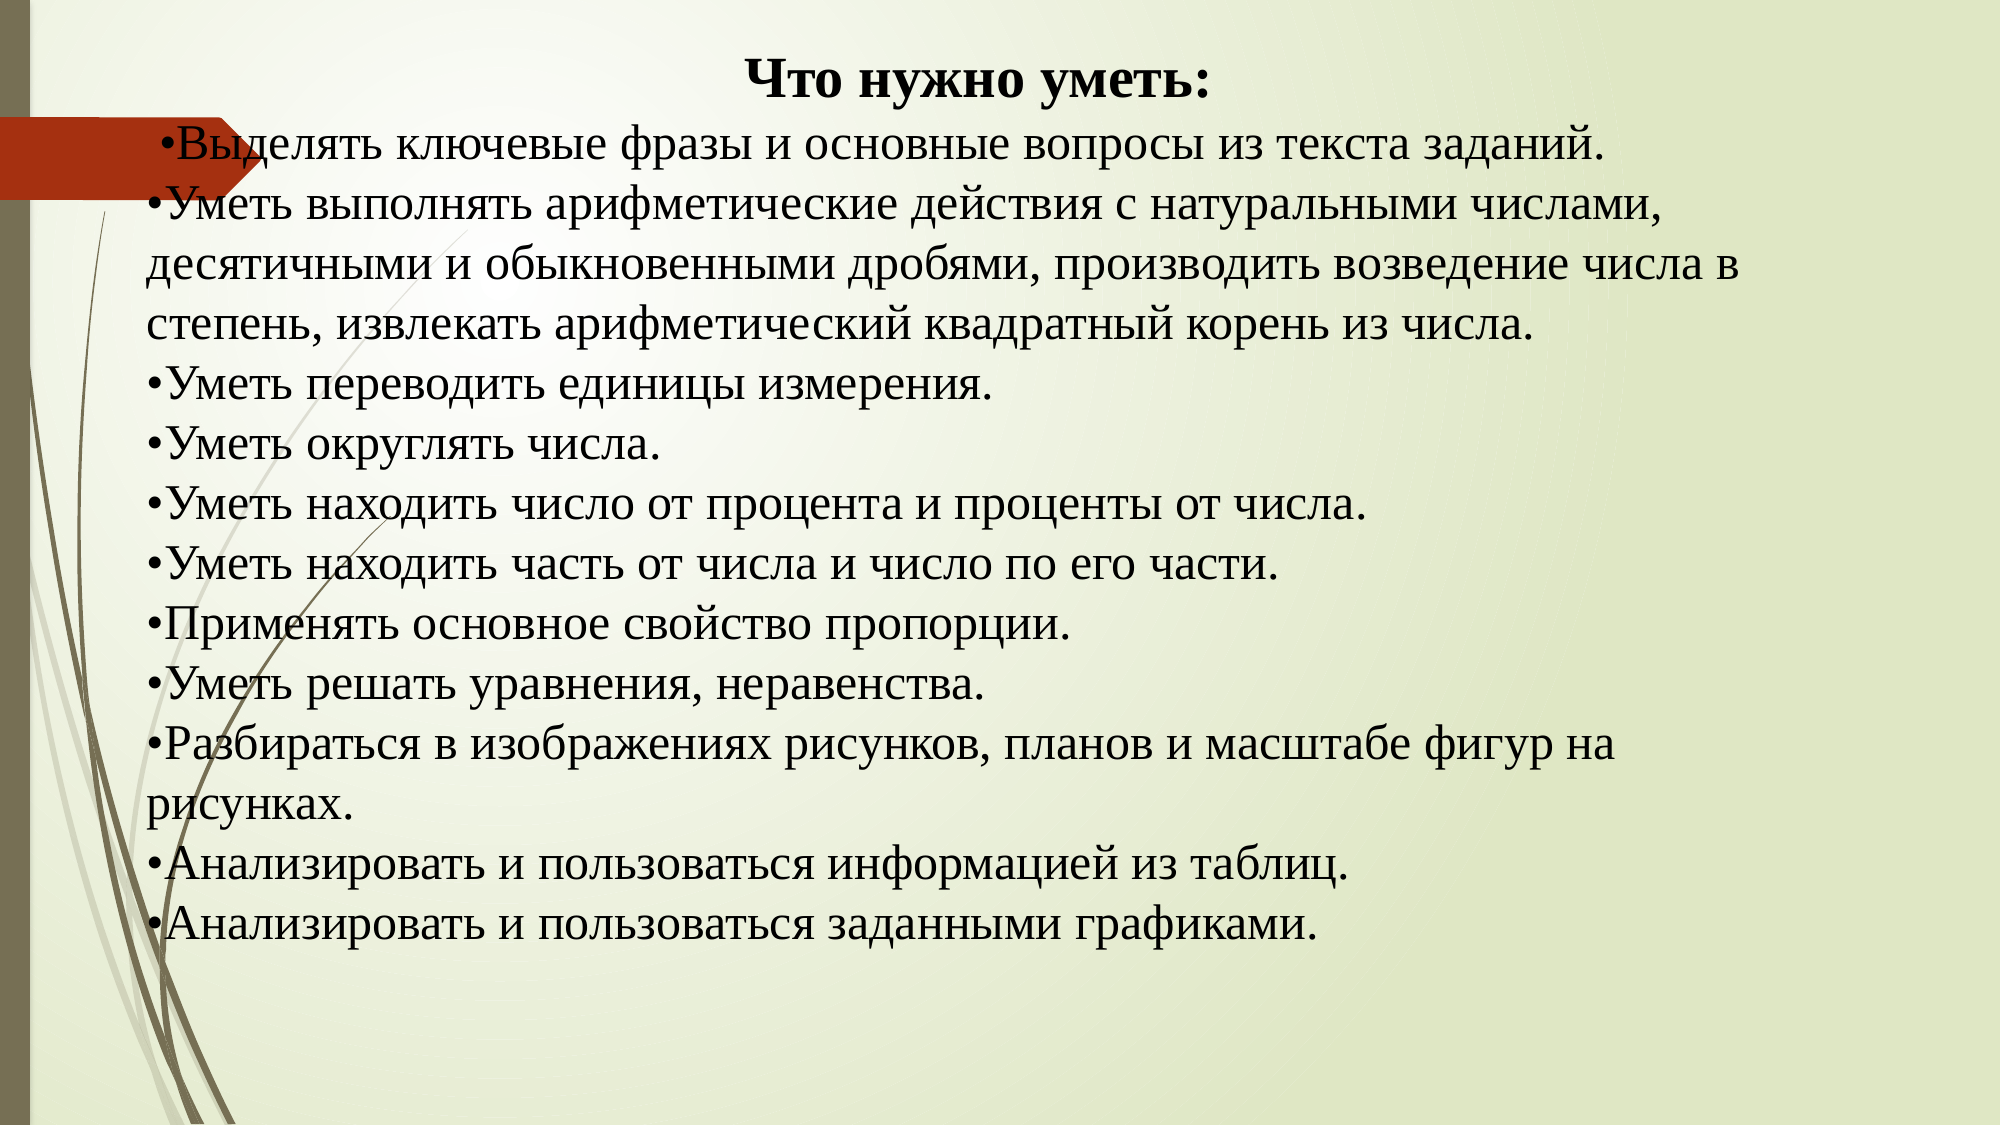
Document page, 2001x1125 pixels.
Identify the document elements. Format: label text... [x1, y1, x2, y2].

text_box Что нужно уметь: •Выделять ключевые фразы и основные вопросы из текста заданий. •Уметь выполнять арифметические действия с натуральными числами, десятичными и обыкновенными дробями, производить возведение числа в степень, извлекать арифметический квадратный корень из числа. •Уметь переводить единицы измерения. •Уметь округлять числа. •Уметь находить число от процента и проценты от числа. •Уметь находить часть от числа и число по его части. •Применять основное свойство пропорции. •Уметь решать уравнения, неравенства. •Разбираться в изображениях рисунков, планов и масштабе фигур на рисунках. •Анализировать и пользоваться информацией из таблиц. •Анализировать и пользоваться заданными графиками. [132, 32, 1825, 957]
